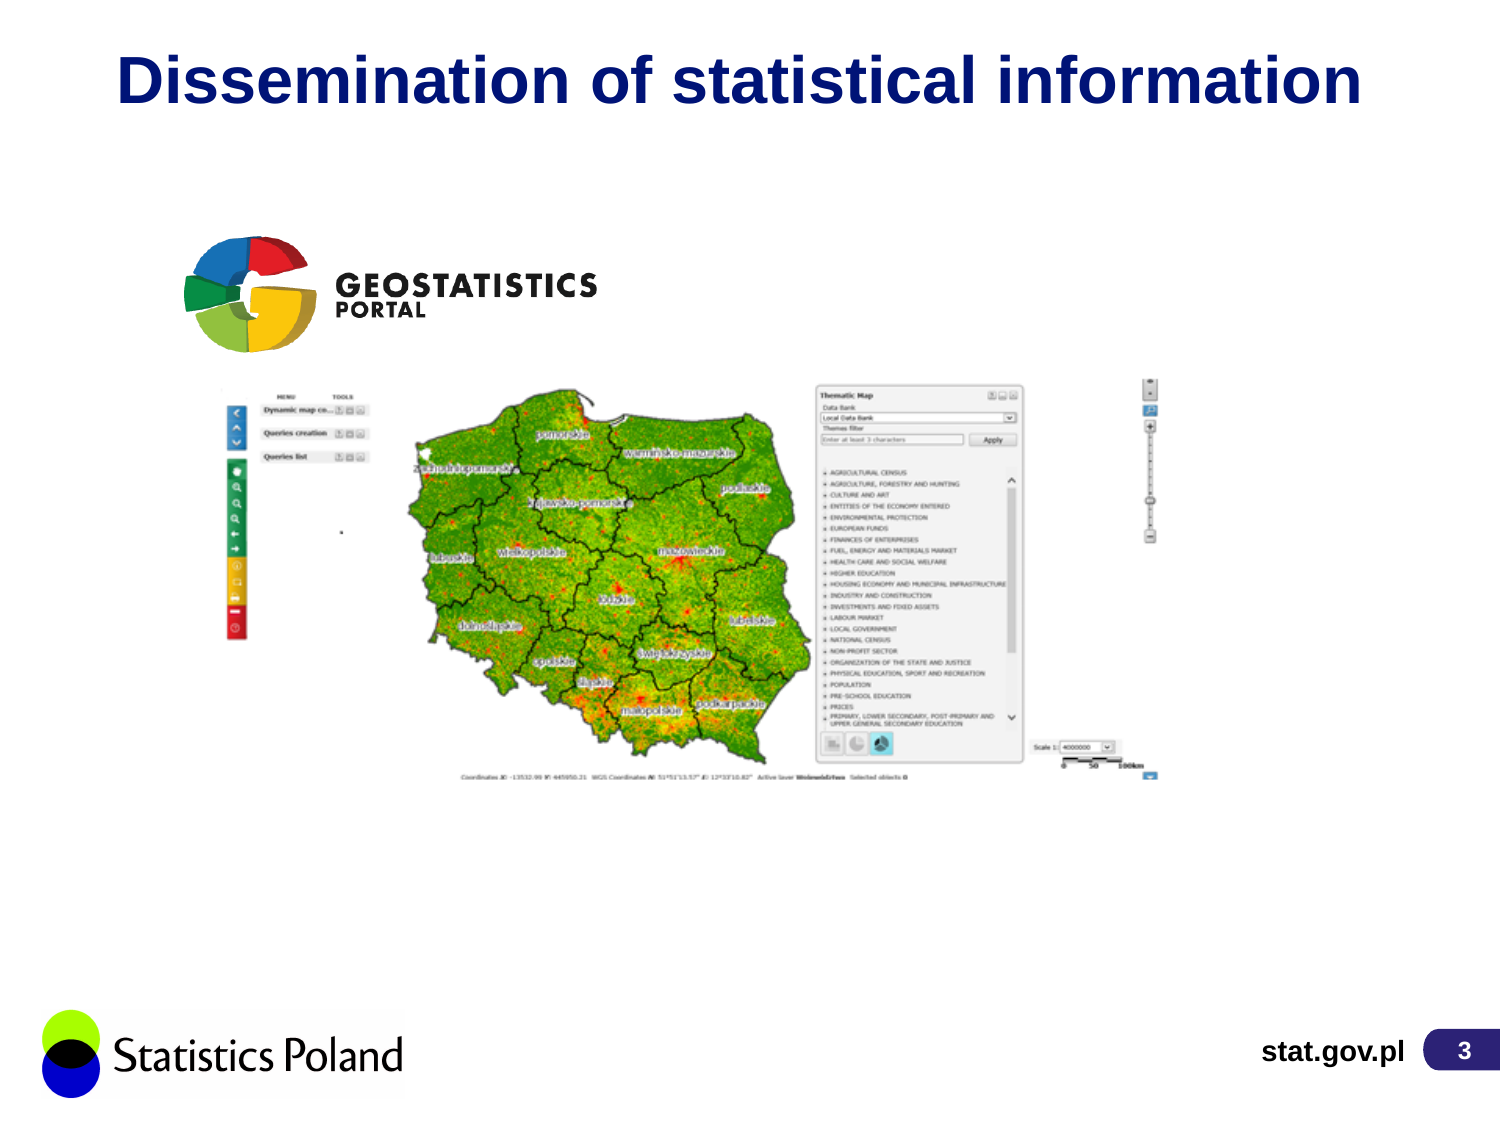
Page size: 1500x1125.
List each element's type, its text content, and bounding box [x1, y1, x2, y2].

text_box [114, 231, 1449, 967]
picture [171, 231, 672, 357]
picture [41, 1009, 405, 1099]
title Dissemination of statistical information [31, 30, 1449, 126]
picture [218, 373, 1166, 794]
